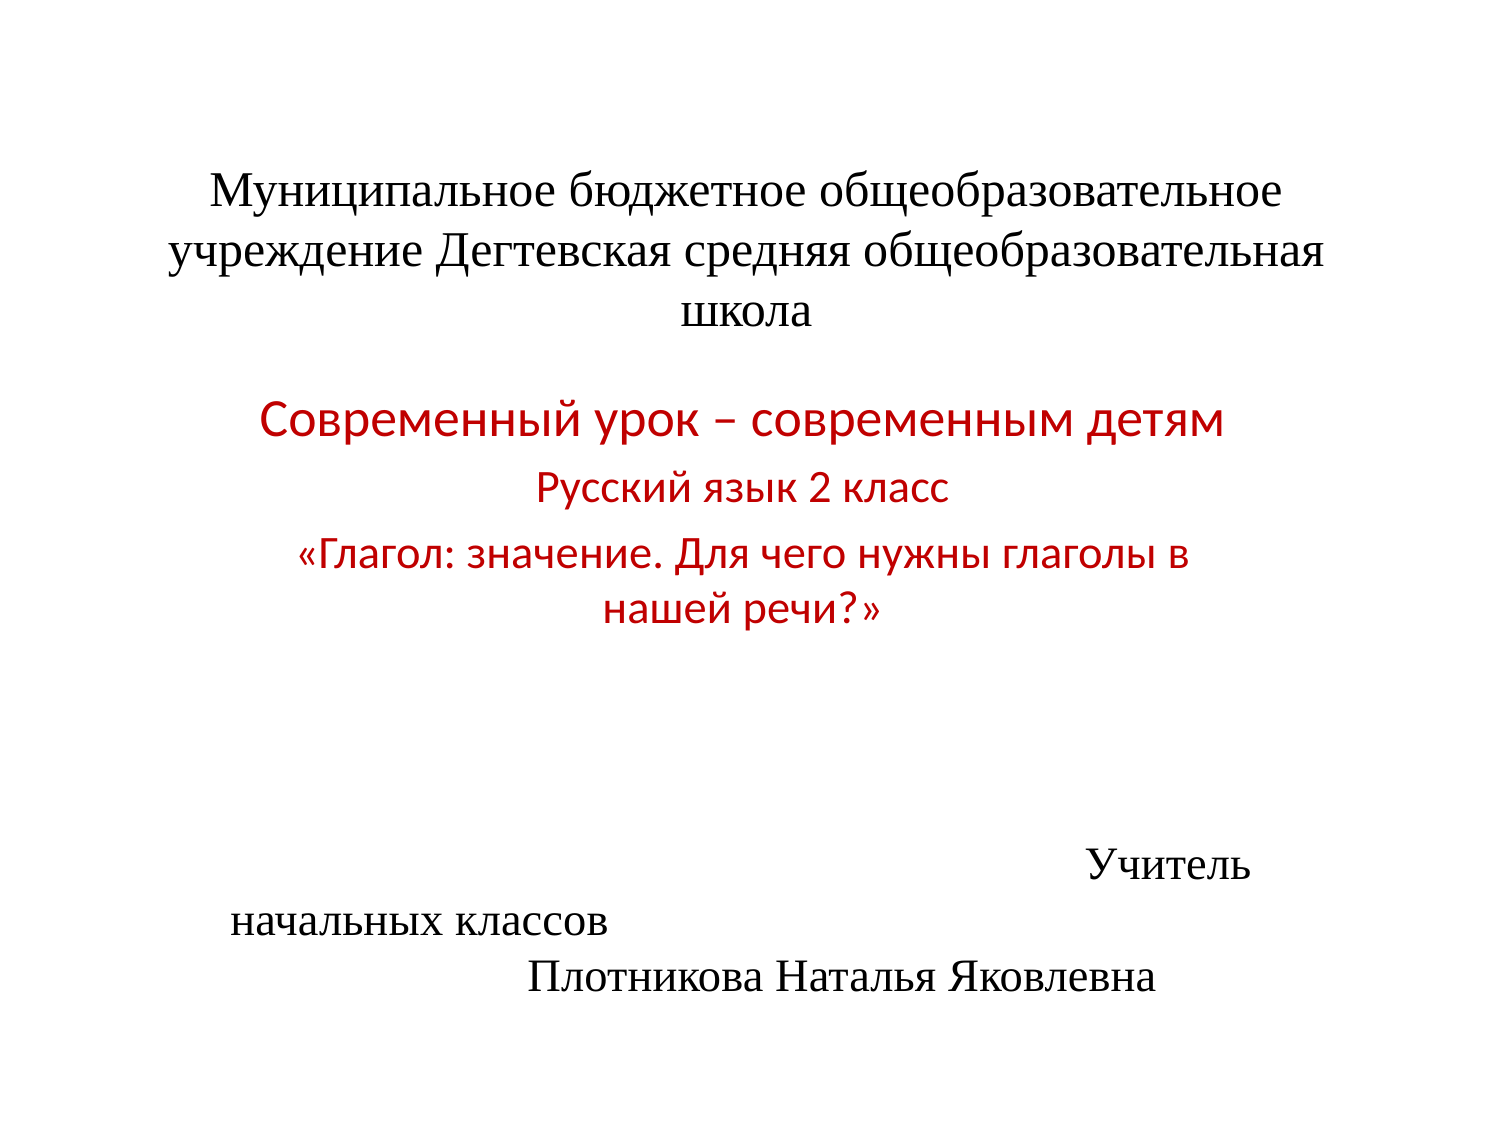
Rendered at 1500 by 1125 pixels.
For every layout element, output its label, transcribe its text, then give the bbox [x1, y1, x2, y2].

subtitle Современный урок – современным детям Русский язык 2 класс «Глагол: значение. Для чего нужны глаголы в нашей речи?» Учитель начальных классов Плотникова Наталья Яковлевна [210, 375, 1275, 1020]
title Муниципальное бюджетное общеобразовательное учреждение Дегтевская средняя общеобразовательная школа [105, 70, 1388, 422]
